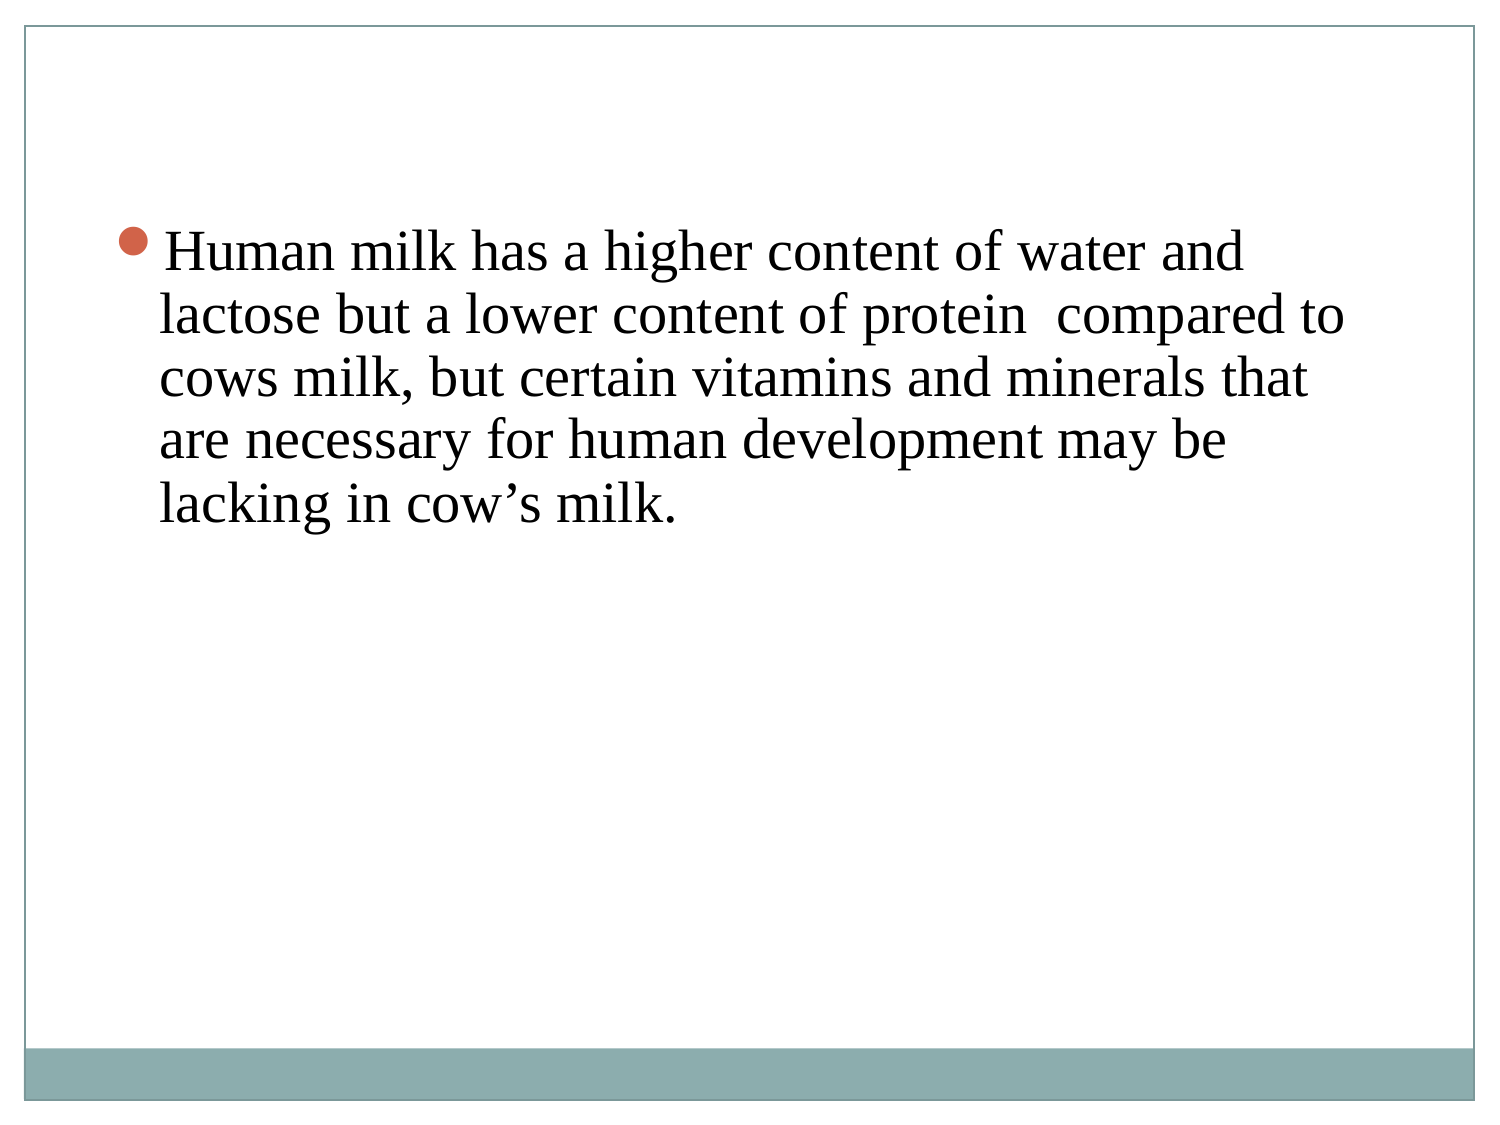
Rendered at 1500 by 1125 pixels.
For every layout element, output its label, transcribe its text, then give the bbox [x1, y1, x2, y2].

list Human milk has a higher content of water and lactose but a lower content of protein compared to cows milk, but certain vitamins and minerals that are necessary for human development may be lacking in cow’s milk. [99, 212, 1388, 955]
